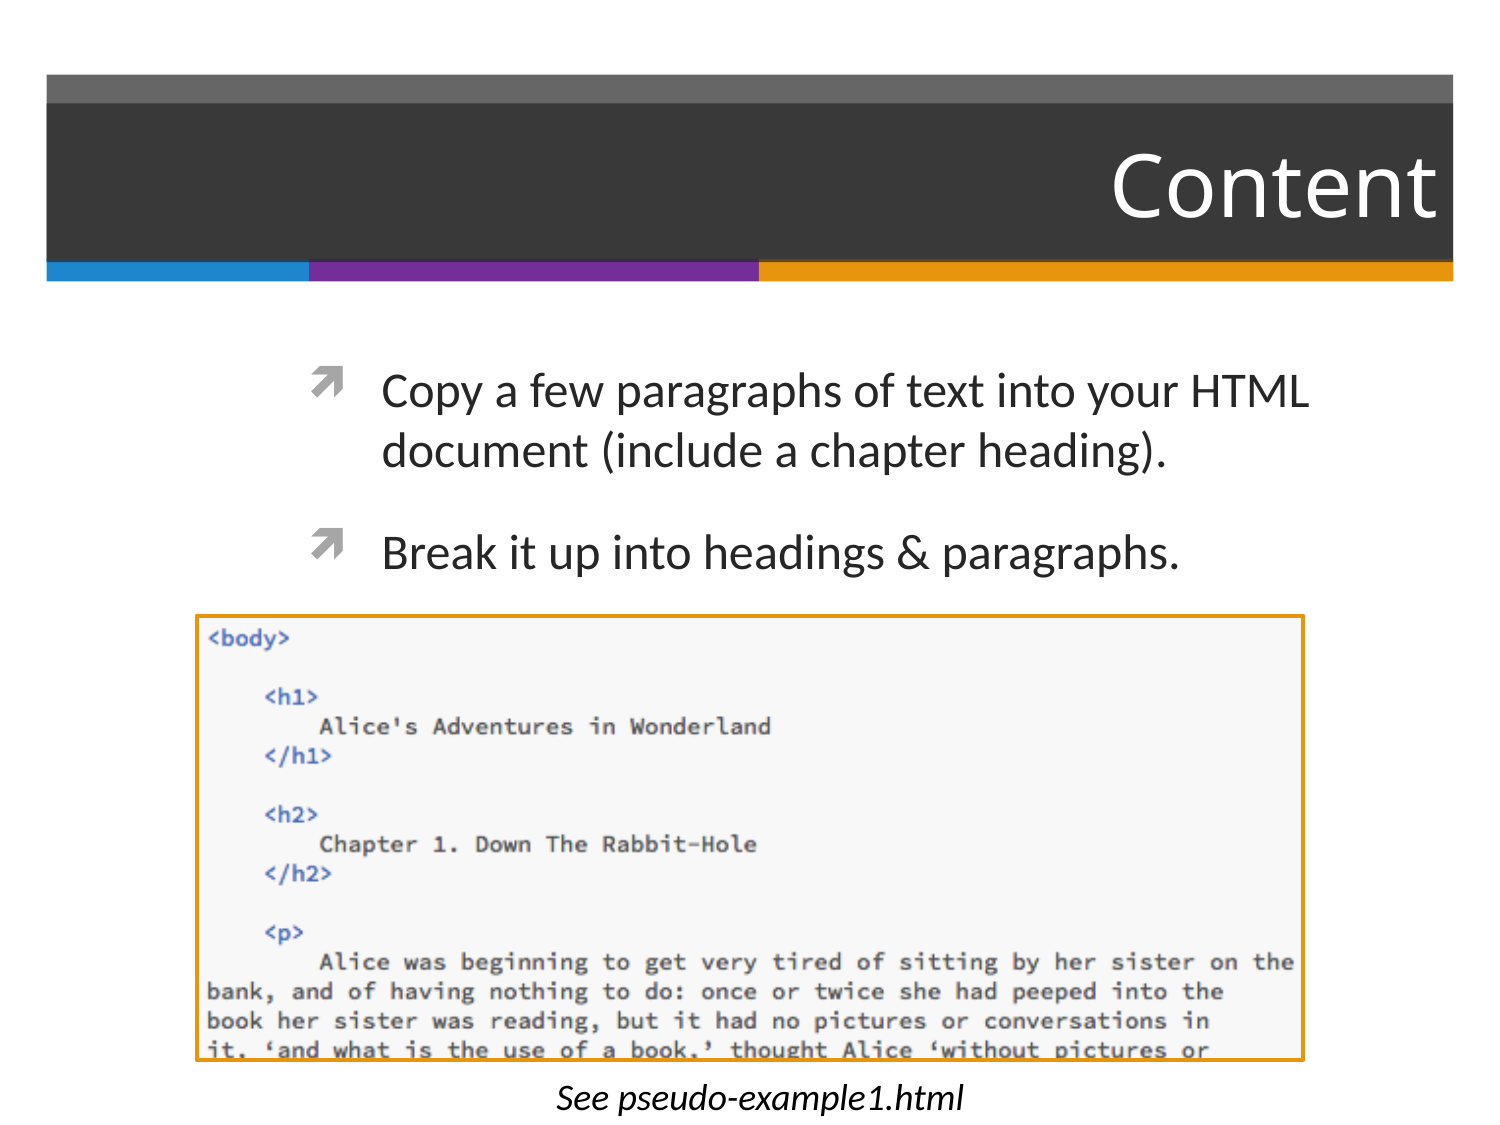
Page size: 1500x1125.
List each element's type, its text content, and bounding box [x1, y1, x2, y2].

text_box See pseudo-example1.html [541, 1072, 990, 1125]
picture [198, 617, 1302, 1059]
list Copy a few paragraphs of text into your HTML document (include a chapter heading). Break it up into headings & paragraphs. [292, 350, 1454, 1005]
title Content [46, 103, 1454, 263]
